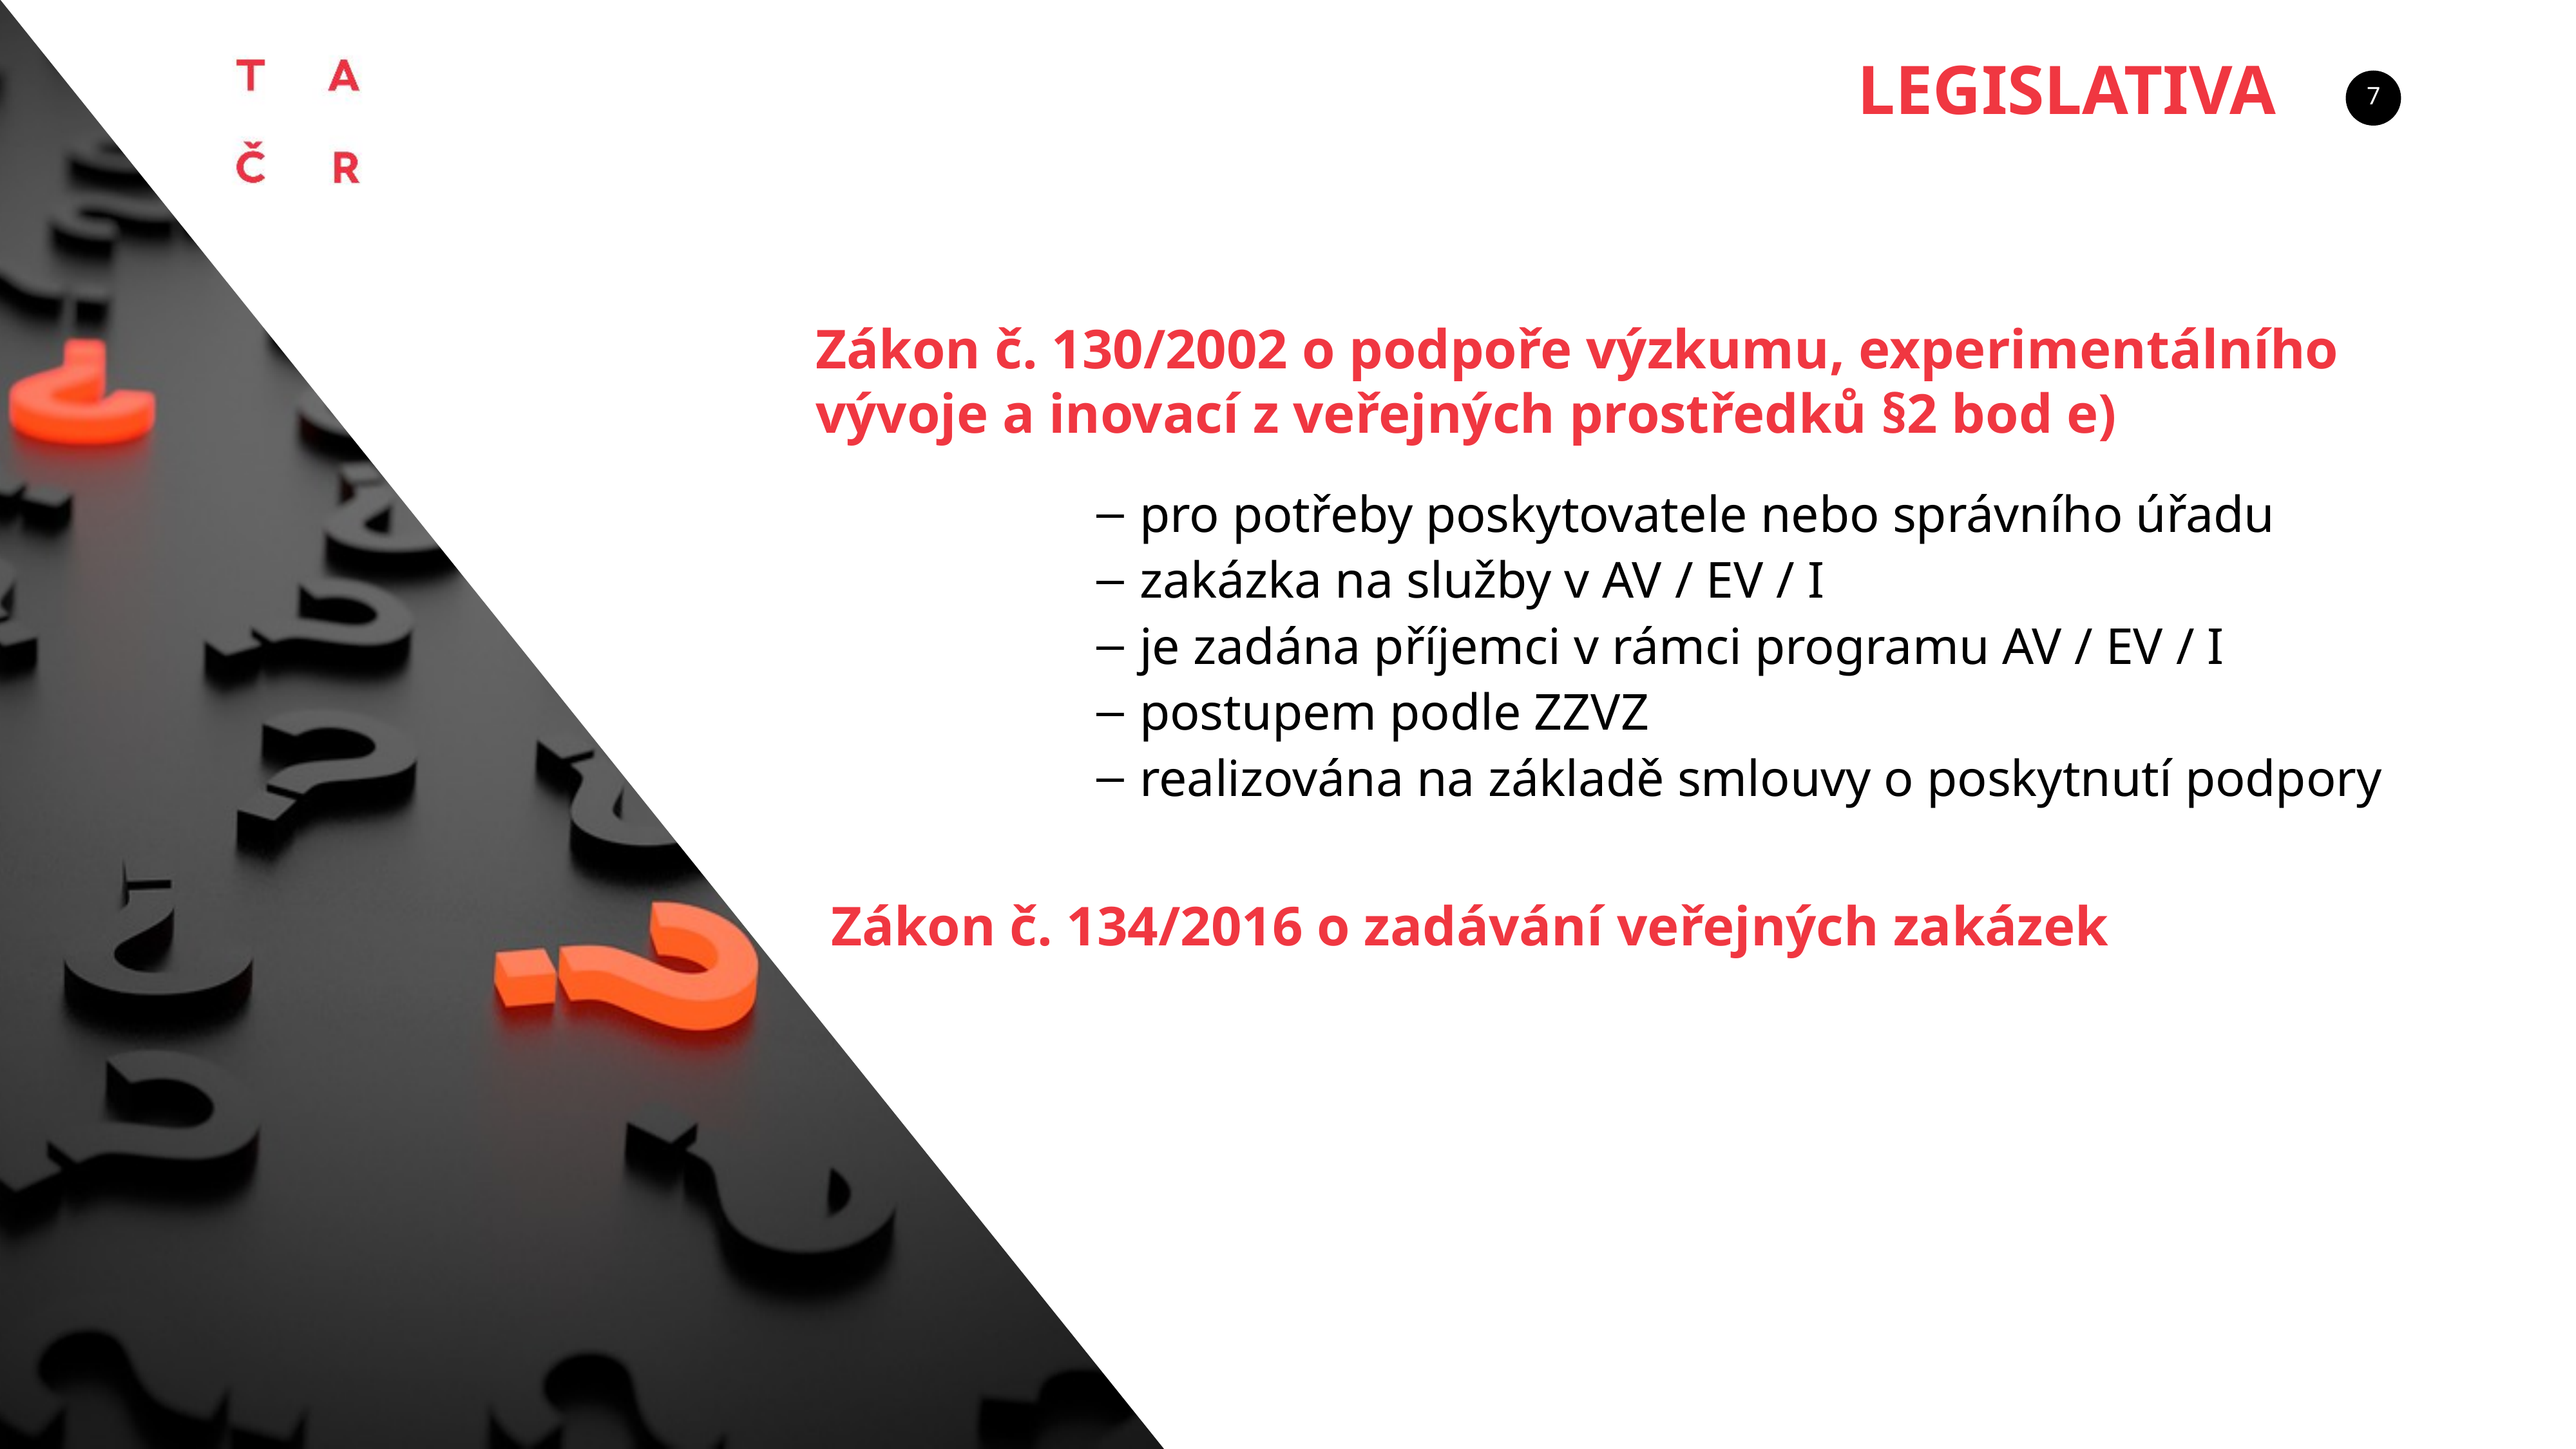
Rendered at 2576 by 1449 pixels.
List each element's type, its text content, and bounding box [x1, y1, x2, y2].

text_box pro potřeby poskytovatele nebo správního úřadu zakázka na služby v AV / EV / I je zadána příjemci v rámci programu AV / EV / I postupem podle ZZVZ realizována na základě smlouvy o poskytnutí podpory [1165, 477, 2495, 811]
text_box LEGISLATIVA [1847, 42, 2287, 133]
picture [0, 0, 1165, 1449]
text_box Zákon č. 130/2002 o podpoře výzkumu, experimentálního vývoje a inovací z veřejných prostředků §2 bod e) [1165, 310, 2363, 449]
text_box Zákon č. 134/2016 o zadávání veřejných zakázek [1165, 887, 2133, 961]
